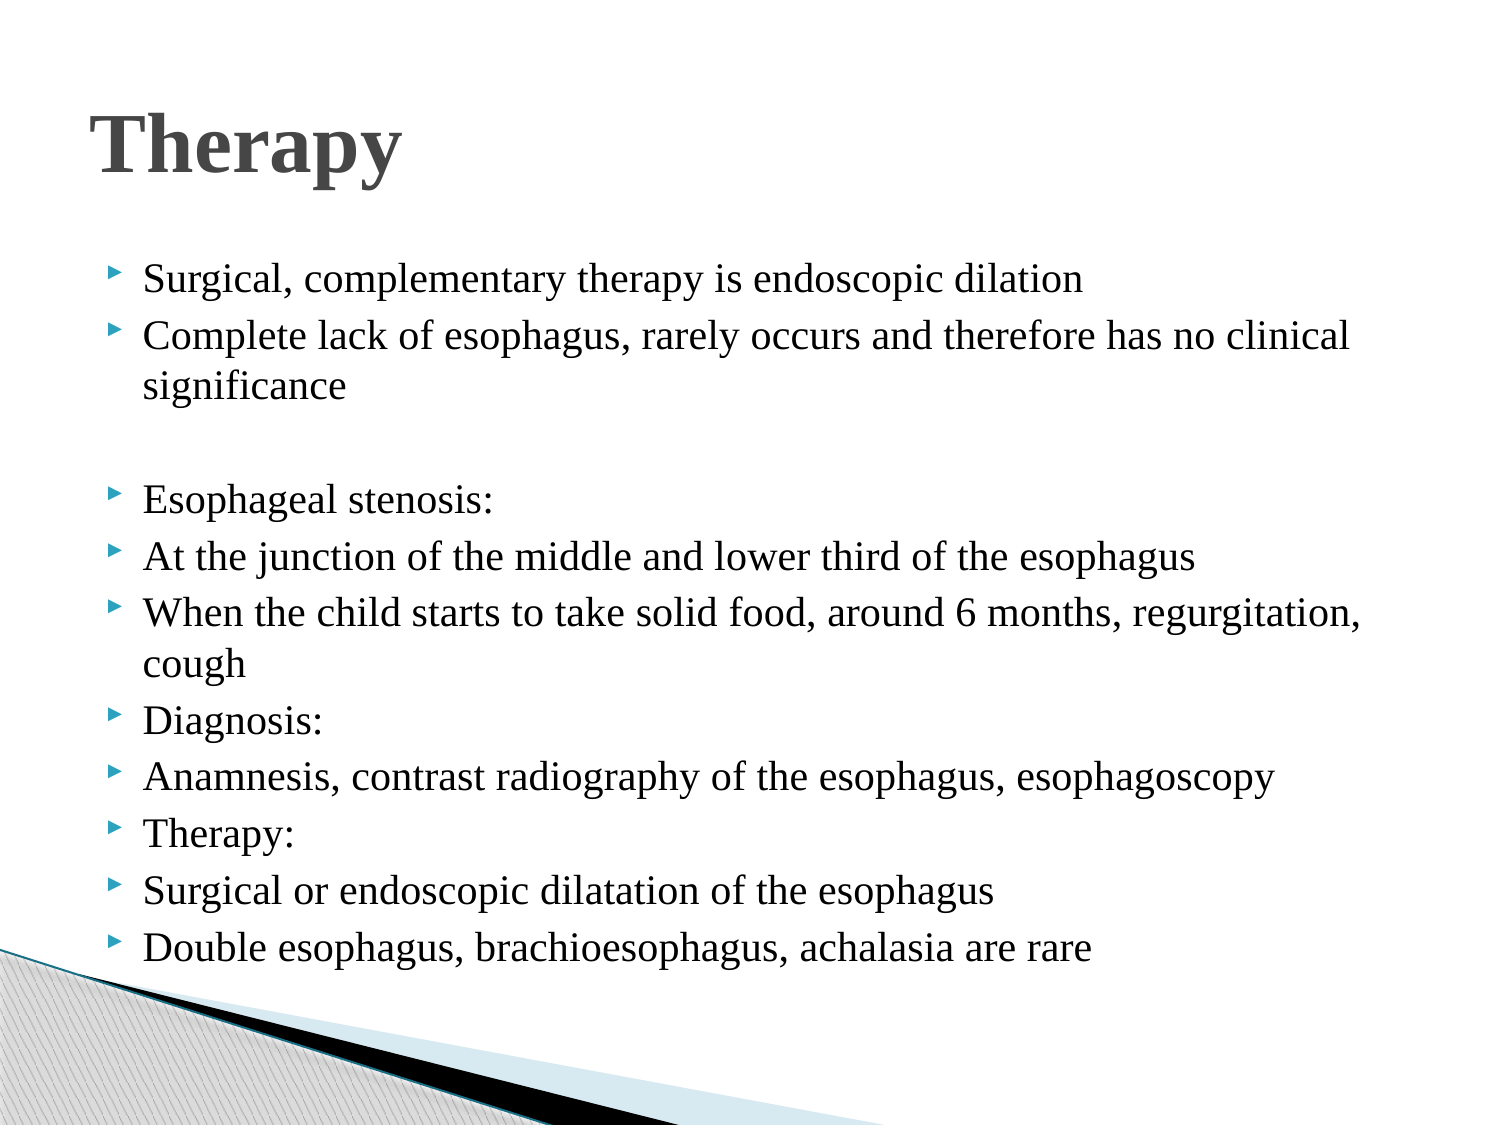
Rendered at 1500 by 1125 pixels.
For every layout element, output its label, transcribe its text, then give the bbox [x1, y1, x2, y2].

list Surgical, complementary therapy is endoscopic dilation Complete lack of esophagus, rarely occurs and therefore has no clinical significance Esophageal stenosis: At the junction of the middle and lower third of the esophagus When the child starts to take solid food, around 6 months, regurgitation, cough Diagnosis: Anamnesis, contrast radiography of the esophagus, esophagoscopy Therapy: Surgical or endoscopic dilatation of the esophagus Double esophagus, brachioesophagus, achalasia are rare [75, 243, 1425, 986]
title Therapy [75, 45, 1425, 233]
